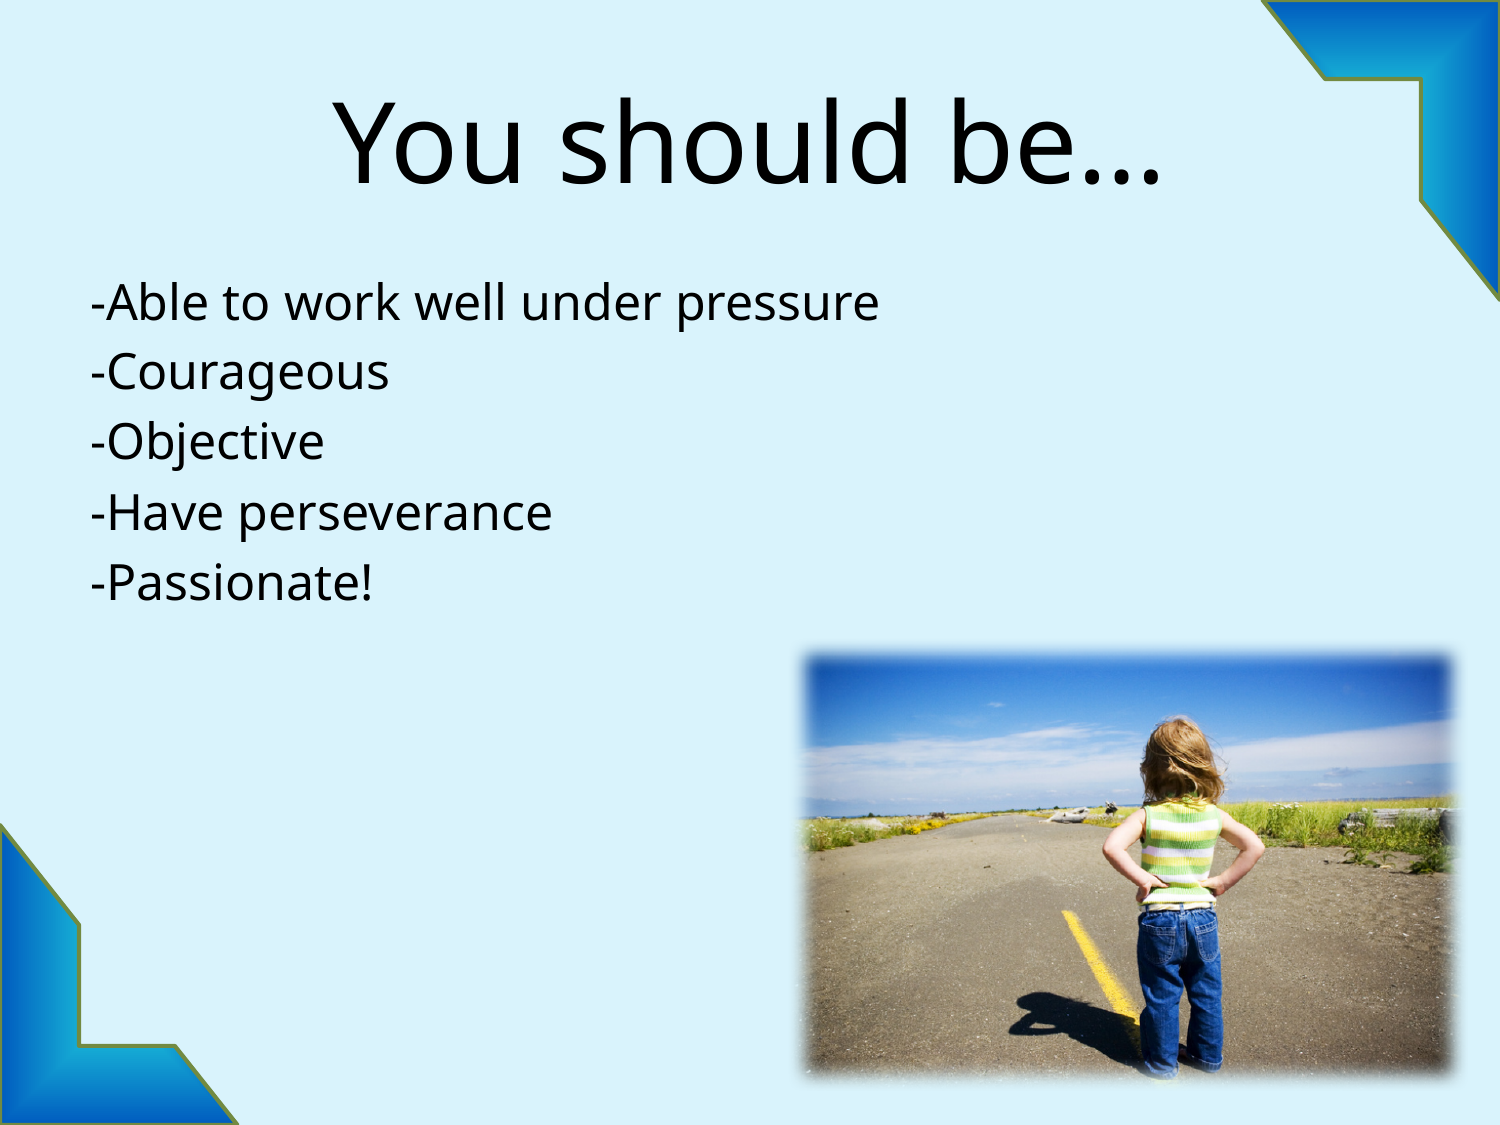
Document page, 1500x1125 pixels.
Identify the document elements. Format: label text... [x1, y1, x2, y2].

list -Able to work well under pressure -Courageous -Objective -Have perseverance -Passionate! [75, 262, 1425, 1005]
text_box [0, 823, 240, 1125]
title You should be… [75, 45, 1425, 233]
picture [787, 637, 1469, 1092]
text_box [1260, 0, 1500, 302]
